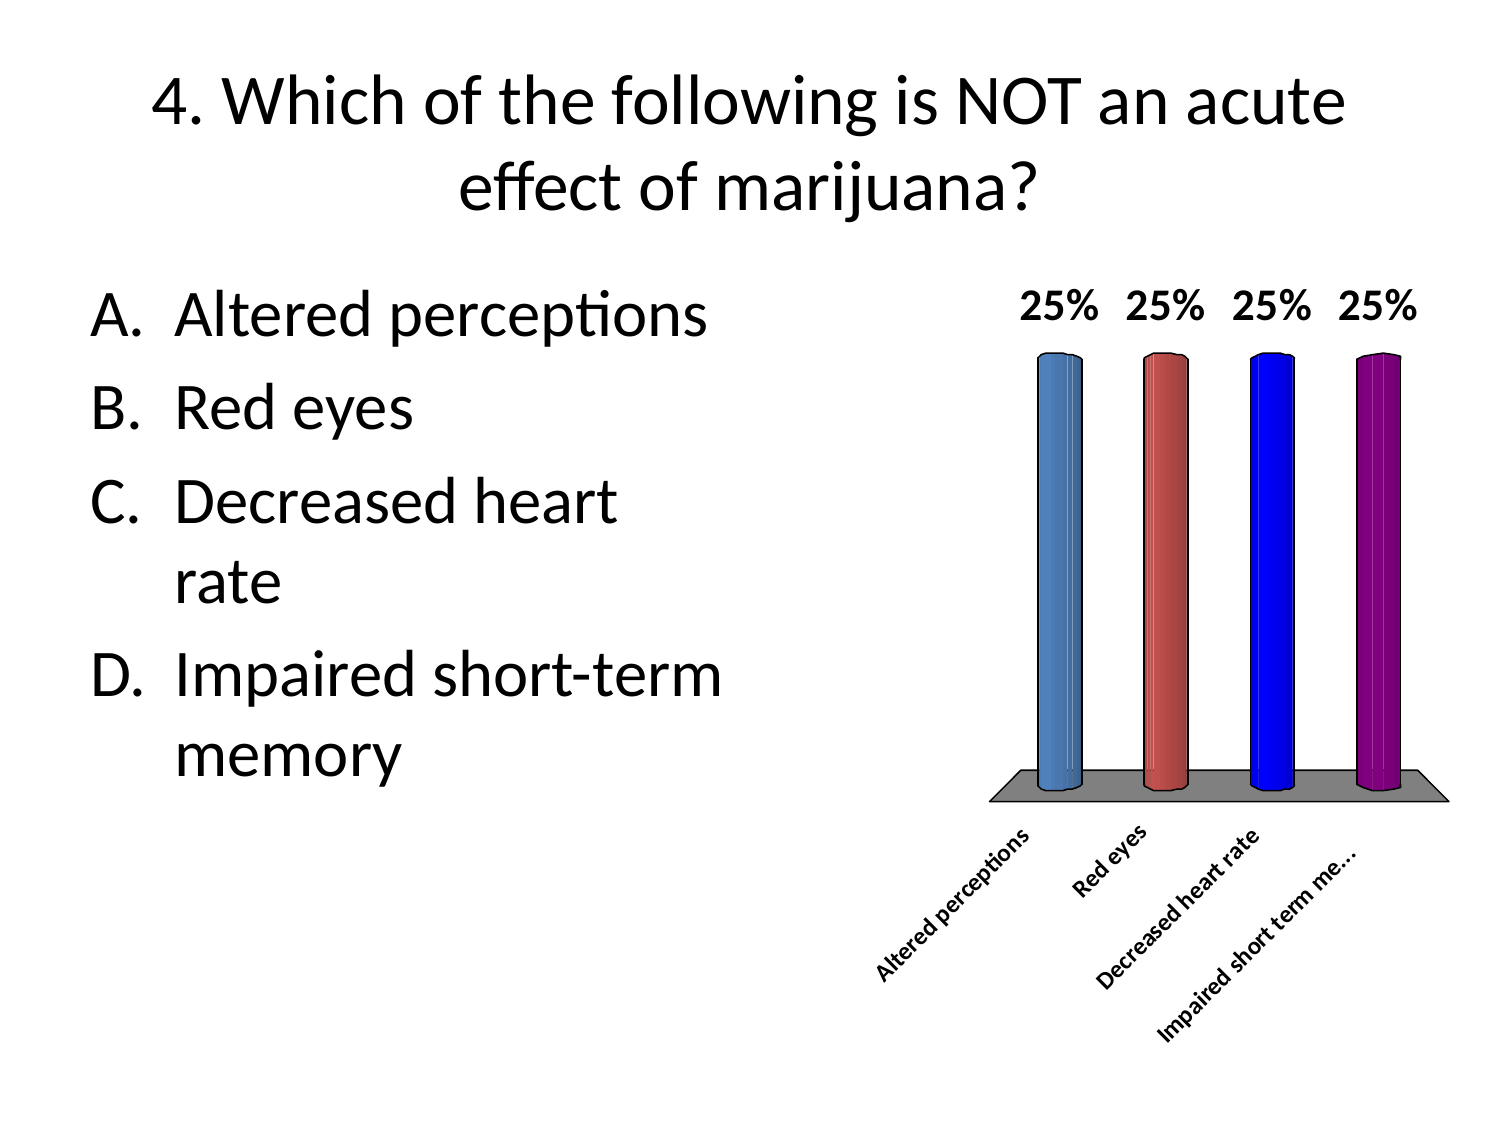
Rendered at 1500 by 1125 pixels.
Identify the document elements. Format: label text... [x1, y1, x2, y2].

list Altered perceptions Red eyes Decreased heart rate Impaired short-term memory [75, 262, 737, 1005]
title 4. Which of the following is NOT an acute effect of marijuana? [75, 45, 1425, 233]
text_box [739, 262, 1490, 1107]
